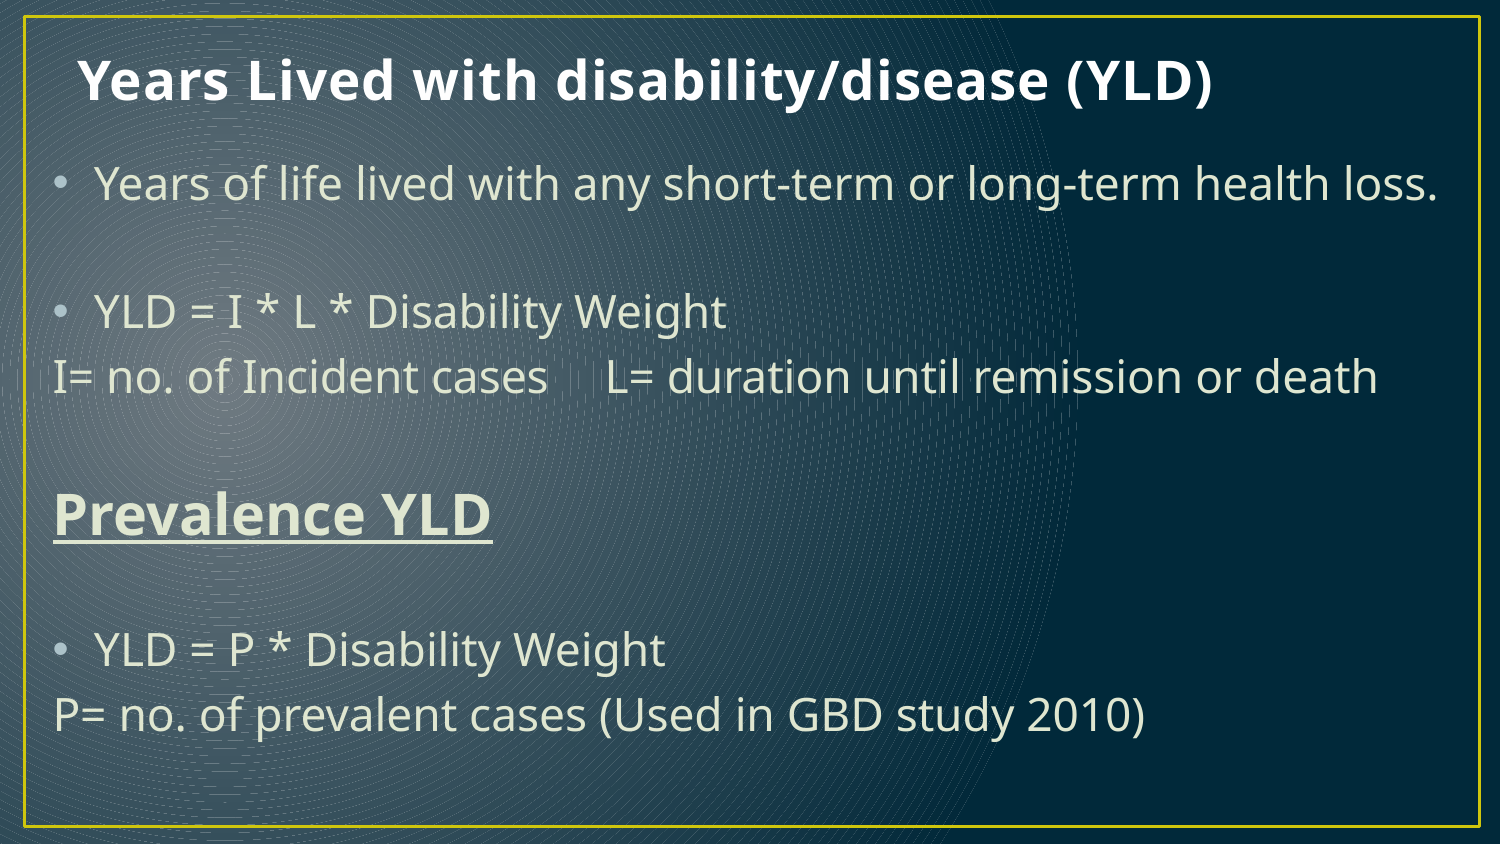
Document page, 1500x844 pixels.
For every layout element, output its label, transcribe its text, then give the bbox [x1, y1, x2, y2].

title Years Lived with disability/disease (YLD) [62, 6, 1413, 120]
list Years of life lived with any short-term or long-term health loss. YLD = I * L * Disability Weight I= no. of Incident cases L= duration until remission or death Prevalence YLD YLD = P * Disability Weight P= no. of prevalent cases (Used in GBD study 2010) [37, 146, 1463, 810]
